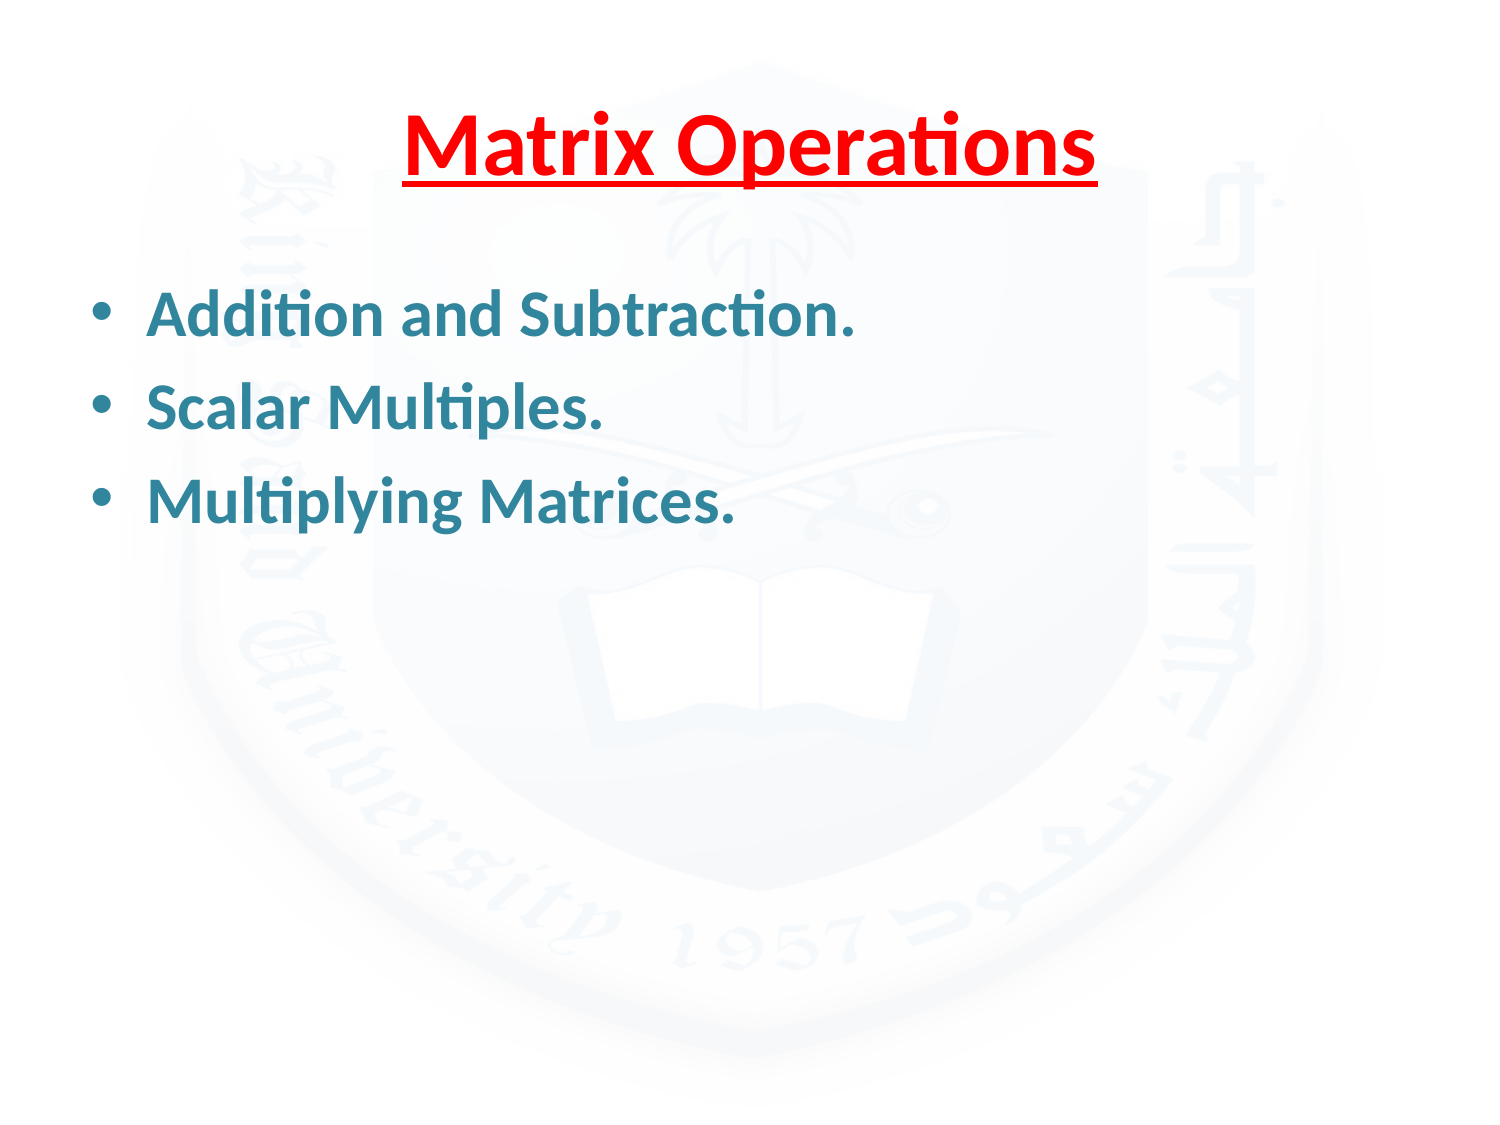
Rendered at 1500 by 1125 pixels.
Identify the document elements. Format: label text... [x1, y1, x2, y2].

list Addition and Subtraction. Scalar Multiples. Multiplying Matrices. [75, 262, 1425, 1005]
title Matrix Operations [75, 45, 1425, 233]
